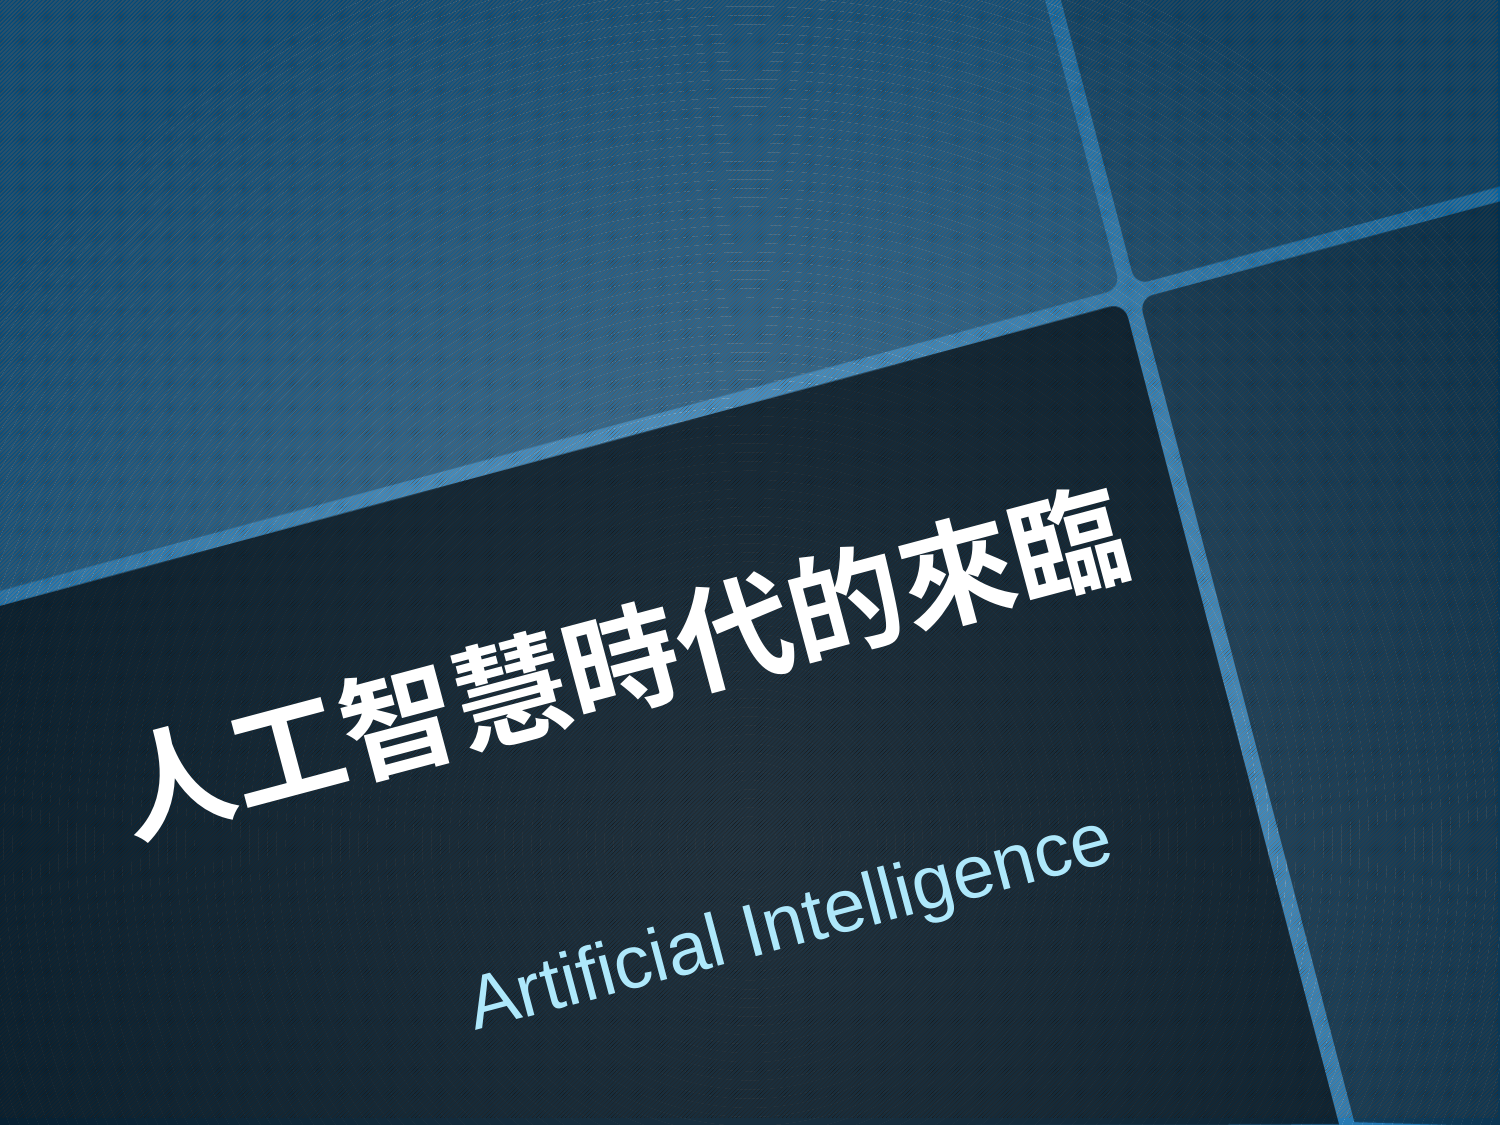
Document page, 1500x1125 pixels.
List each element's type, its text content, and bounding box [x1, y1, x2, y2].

picture [0, 0, 1500, 1125]
title 人工智慧時代的來臨 [60, 377, 1177, 942]
subtitle Artificial Intelligence [395, 727, 1182, 1105]
